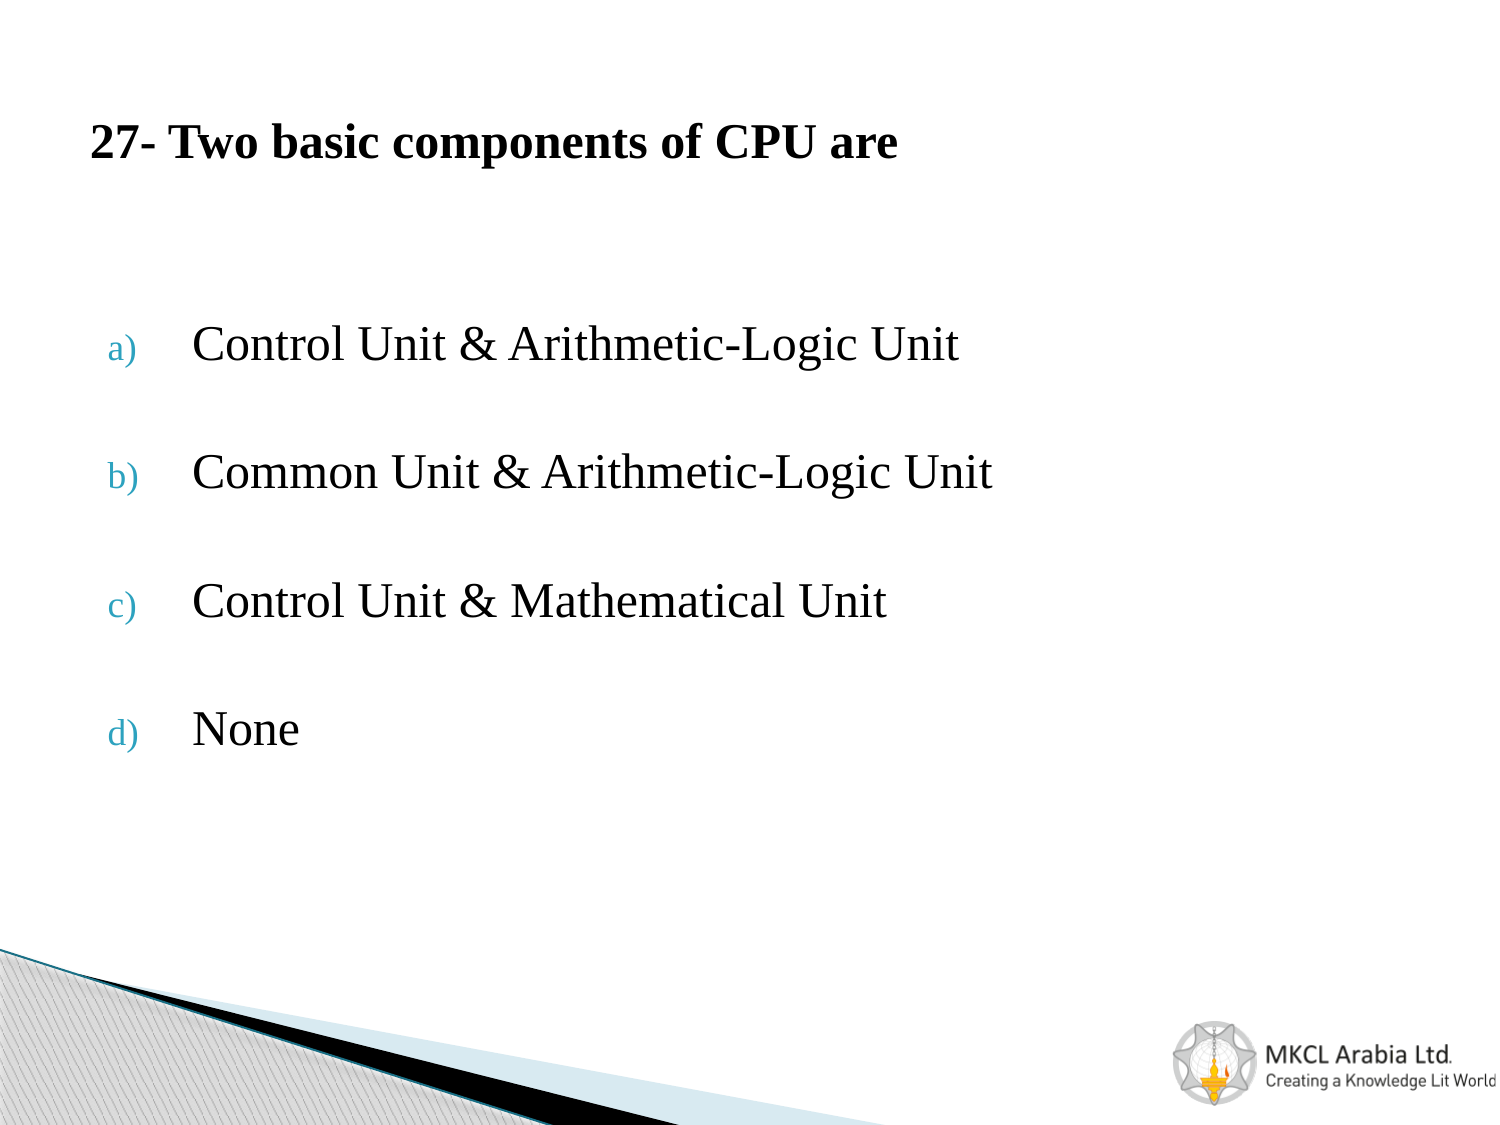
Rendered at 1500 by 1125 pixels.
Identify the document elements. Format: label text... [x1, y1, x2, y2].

list Control Unit & Arithmetic-Logic Unit Common Unit & Arithmetic-Logic Unit Control Unit & Mathematical Unit None [75, 243, 1425, 986]
picture [1172, 1021, 1496, 1106]
title 27- Two basic components of CPU are [75, 45, 1425, 233]
